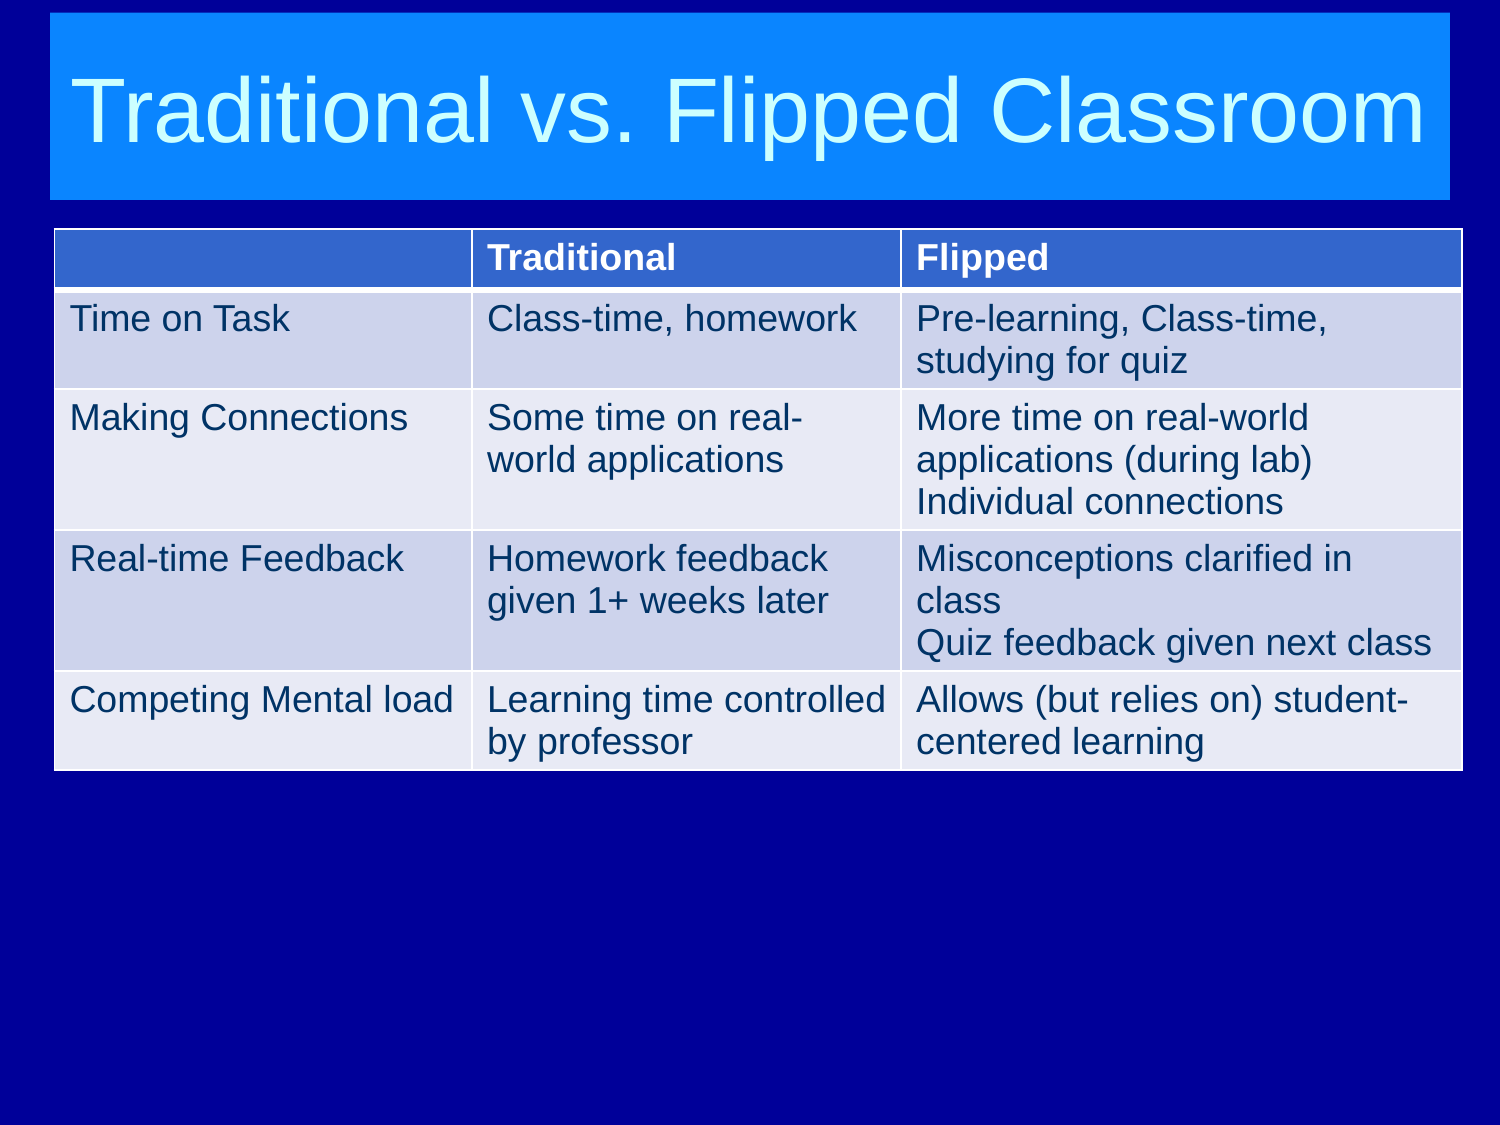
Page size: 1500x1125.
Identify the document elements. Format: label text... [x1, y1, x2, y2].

table_cell Pre-learning, Class-time, studying for quiz [902, 293, 1461, 388]
table_cell Misconceptions clarified in class Quiz feedback given next class [902, 531, 1461, 670]
table_cell Competing Mental load [55, 672, 471, 769]
table_cell Some time on real-world applications [473, 390, 900, 529]
table_cell Class-time, homework [473, 293, 900, 388]
table_cell Homework feedback given 1+ weeks later [473, 531, 900, 670]
table_cell Time on Task [55, 293, 471, 388]
table_header Traditional [473, 230, 900, 287]
table_header Flipped [902, 230, 1461, 287]
table_cell Real-time Feedback [55, 531, 471, 670]
table_header [55, 230, 471, 287]
table_cell Learning time controlled by professor [473, 672, 900, 769]
table_cell Making Connections [55, 390, 471, 529]
table_cell More time on real-world applications (during lab) Individual connections [902, 390, 1461, 529]
table_cell Allows (but relies on) student-centered learning [902, 672, 1461, 769]
title Traditional vs. Flipped Classroom [49, 12, 1451, 201]
